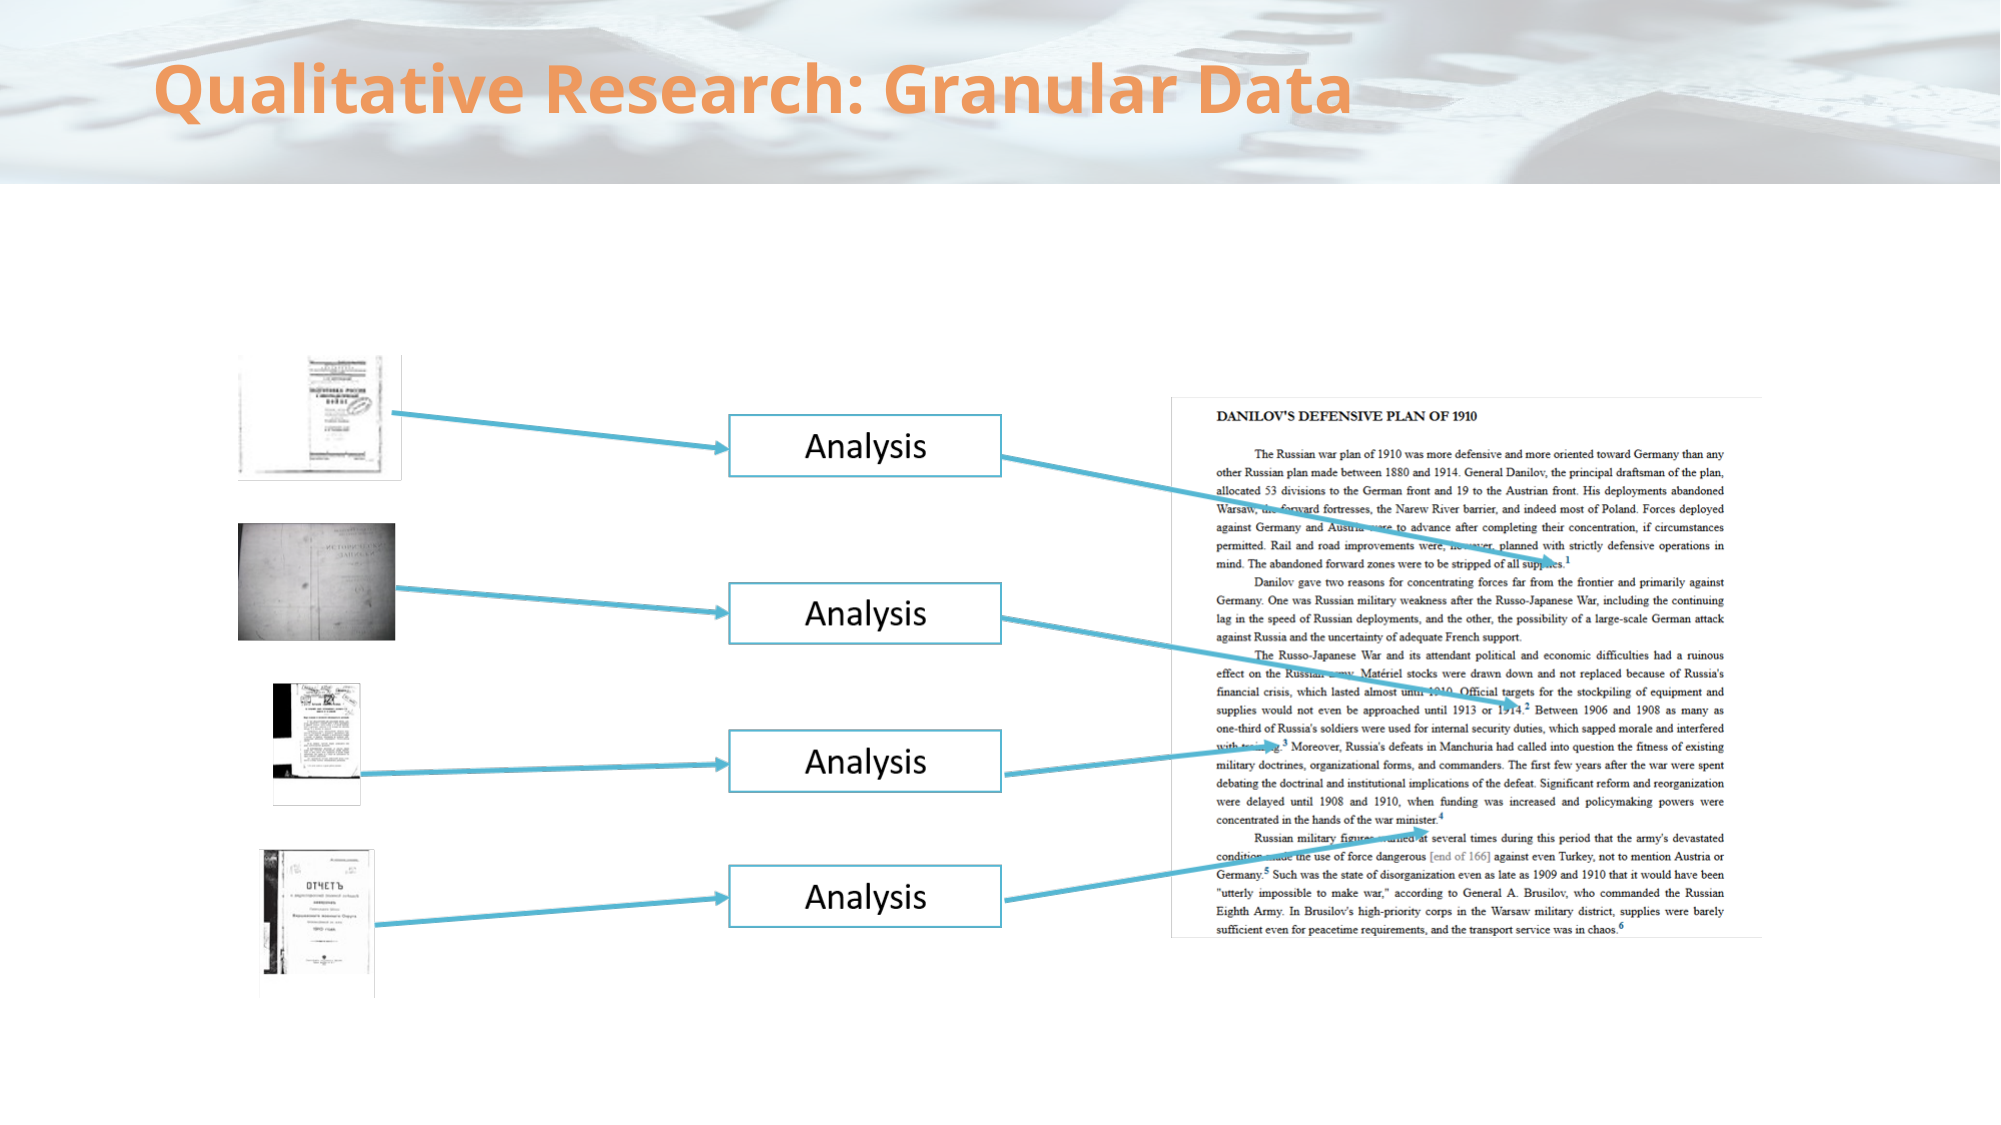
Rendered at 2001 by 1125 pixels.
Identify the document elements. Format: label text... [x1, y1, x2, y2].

picture [238, 355, 1762, 998]
title Qualitative Research: Granular Data [137, 29, 1863, 155]
